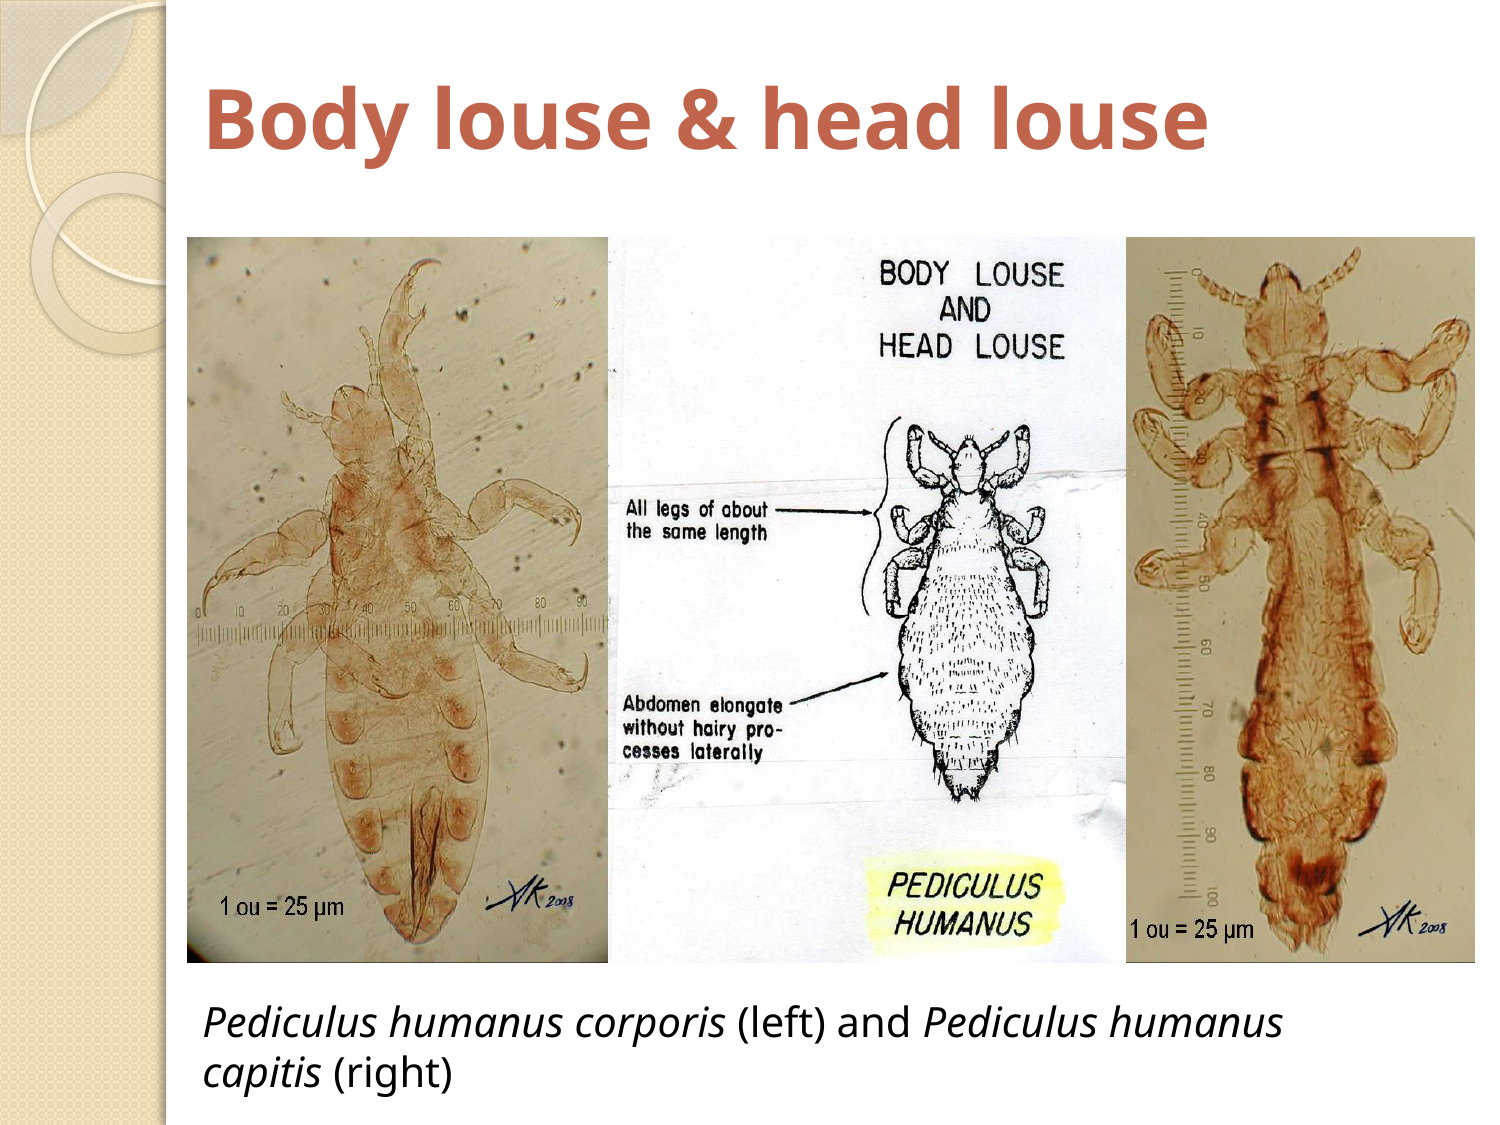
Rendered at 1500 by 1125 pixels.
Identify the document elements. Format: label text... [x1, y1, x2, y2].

title Body louse & head louse [187, 45, 1463, 188]
picture [187, 237, 1476, 963]
text_box Pediculus humanus corporis (left) and Pediculus humanus capitis (right) [187, 988, 1413, 1103]
